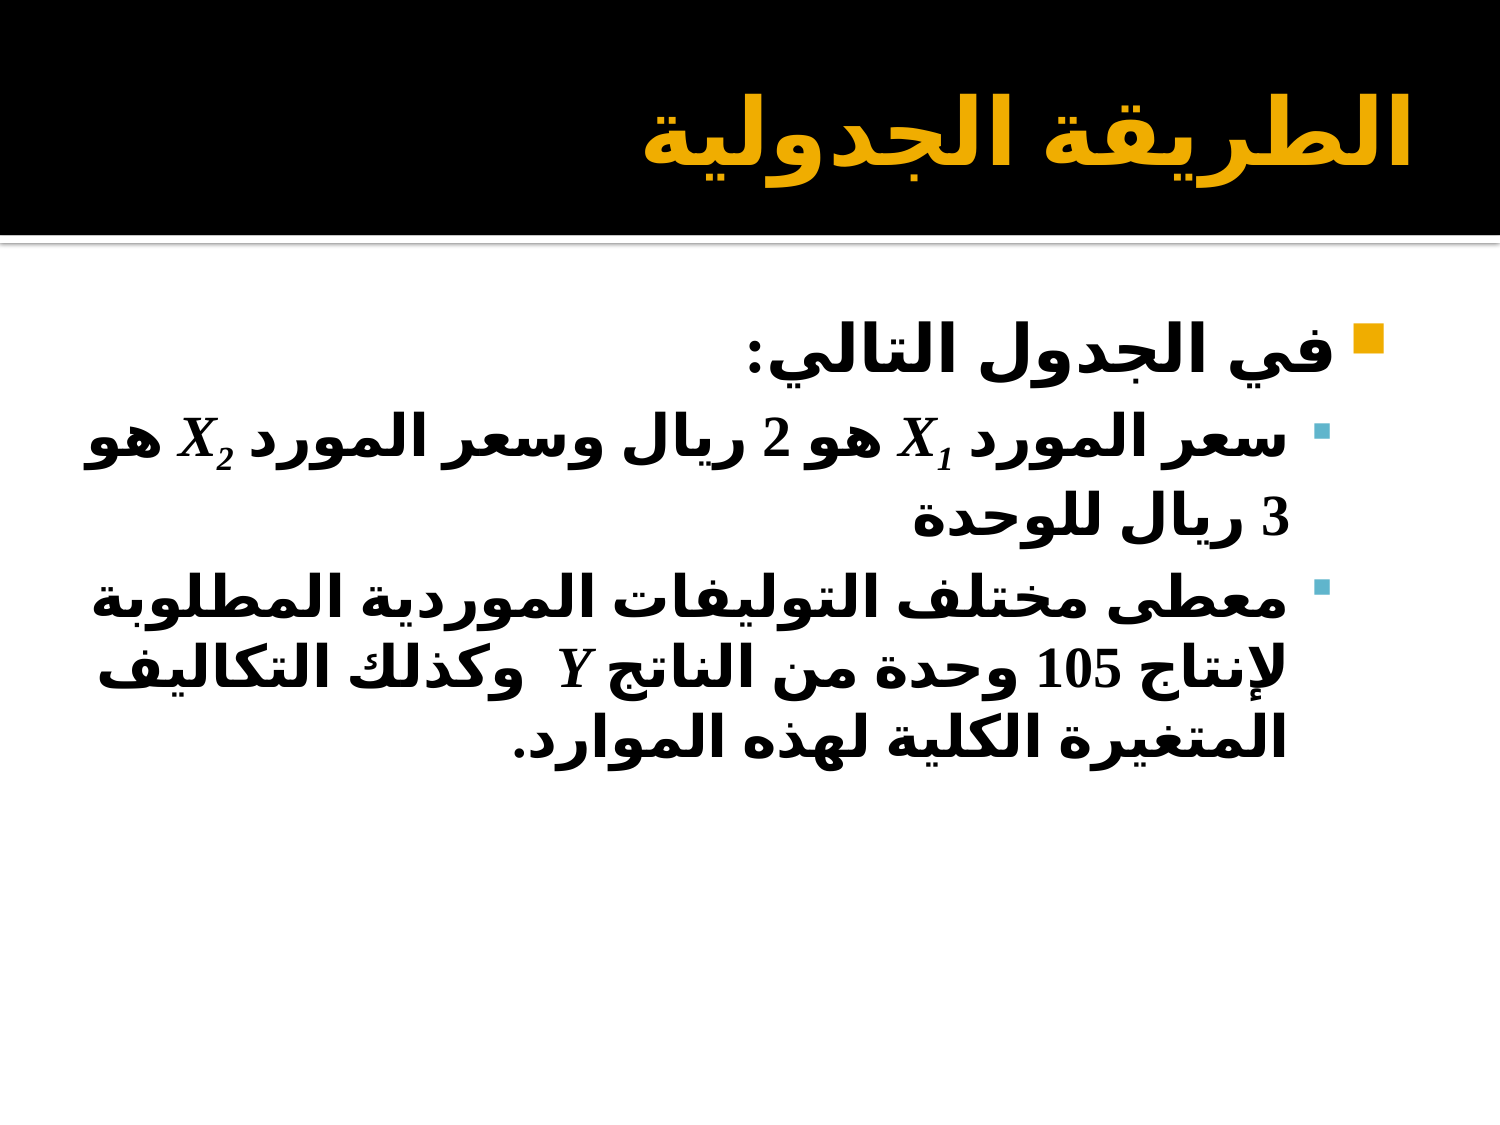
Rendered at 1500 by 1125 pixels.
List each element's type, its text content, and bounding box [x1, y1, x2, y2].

list في الجدول التالي: سعر المورد X1 هو 2 ريال وسعر المورد X2 هو 3 ريال للوحدة معطى مختلف التوليفات الموردية المطلوبة لإنتاج 105 وحدة من الناتج Y وكذلك التكاليف المتغيرة الكلية لهذه الموارد. [75, 291, 1425, 1050]
title الطريقة الجدولية [75, 25, 1425, 231]
